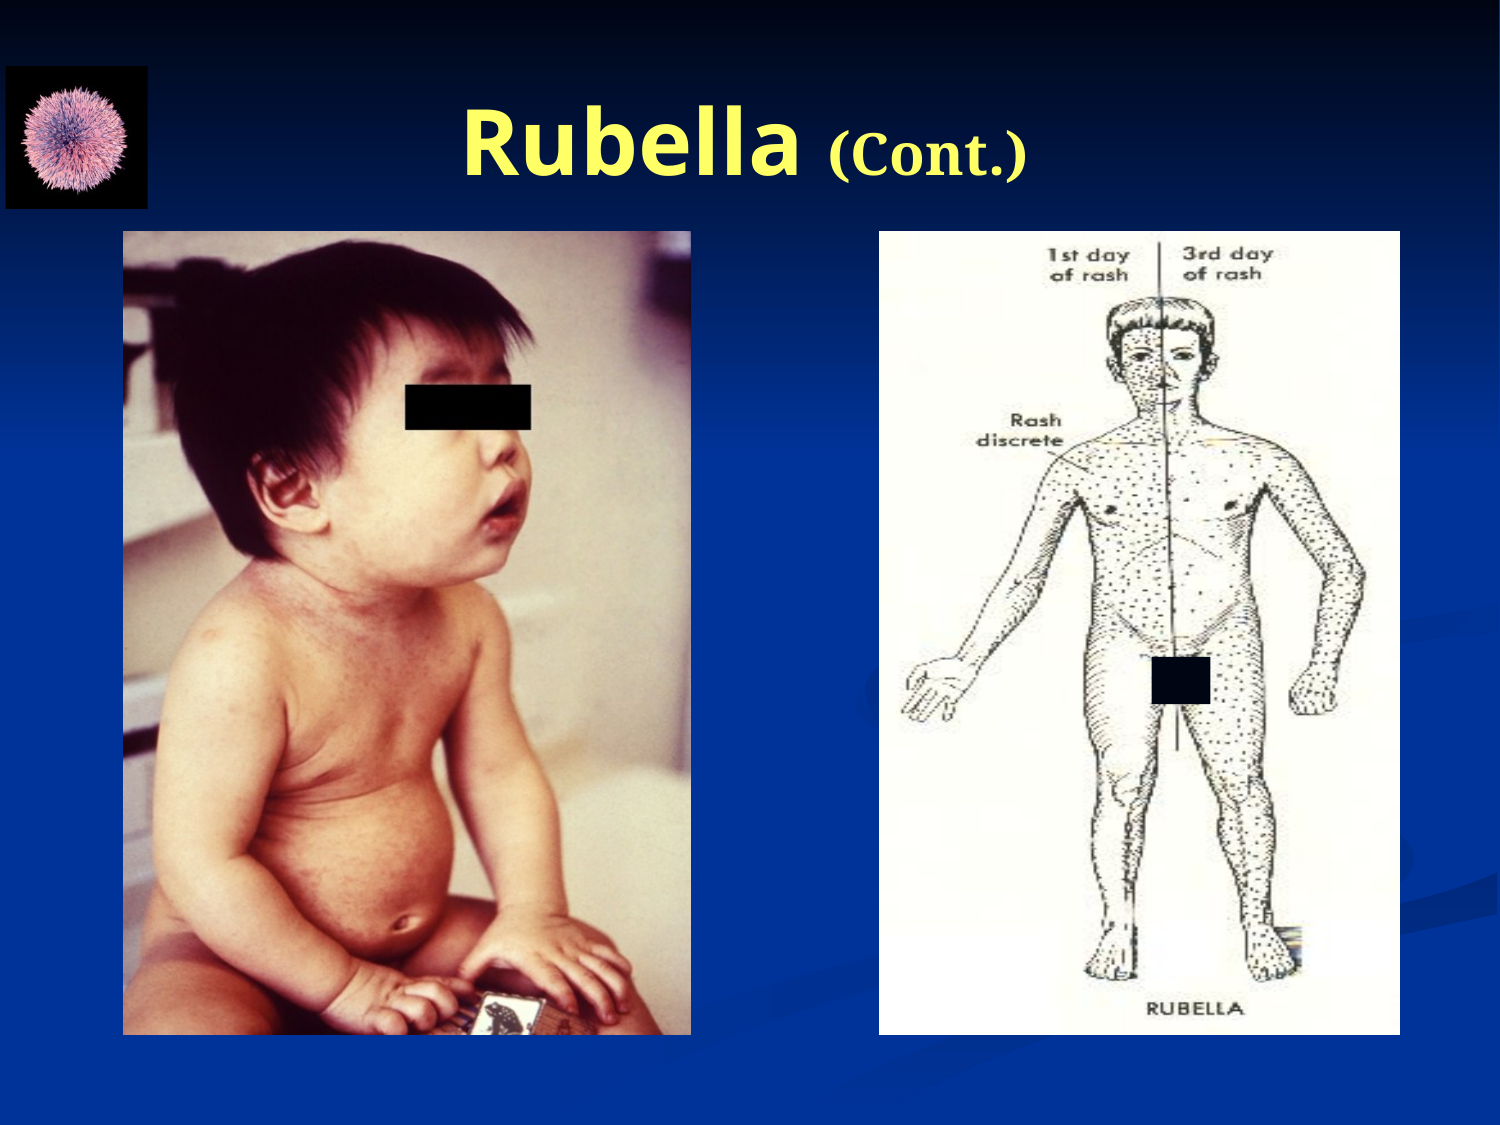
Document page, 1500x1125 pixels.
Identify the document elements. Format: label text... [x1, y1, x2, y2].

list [123, 231, 692, 1036]
picture [5, 66, 148, 209]
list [879, 231, 1400, 1036]
title Rubella (Cont.) [159, 44, 1353, 233]
